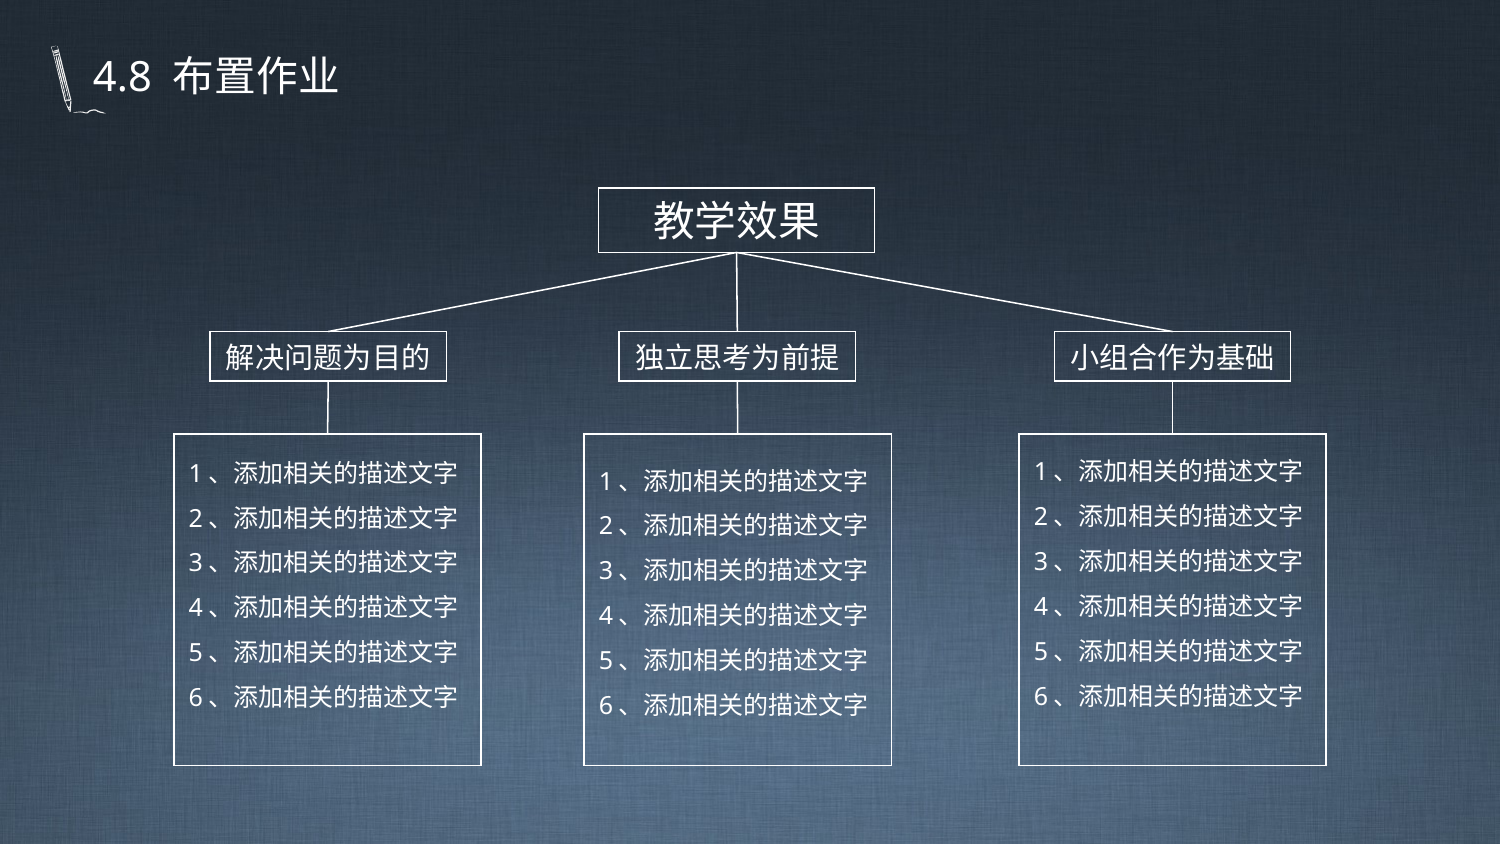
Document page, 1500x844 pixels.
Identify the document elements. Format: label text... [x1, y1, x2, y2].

text_box [583, 433, 892, 767]
text_box 1、添加相关的描述文字 2、添加相关的描述文字 3、添加相关的描述文字 4、添加相关的描述文字 5、添加相关的描述文字 6、添加相关的描述文字 [1018, 433, 1326, 718]
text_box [328, 253, 736, 332]
text_box [1018, 433, 1327, 767]
text_box 独立思考为前提 [619, 332, 856, 382]
text_box 1、添加相关的描述文字 2、添加相关的描述文字 3、添加相关的描述文字 4、添加相关的描述文字 5、添加相关的描述文字 6、添加相关的描述文字 [584, 442, 905, 727]
text_box 解决问题为目的 [210, 331, 447, 382]
text_box 4.8 布置作业 [78, 42, 649, 108]
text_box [736, 253, 1173, 332]
text_box 教学效果 [598, 187, 875, 253]
text_box [173, 719, 482, 767]
text_box 1、添加相关的描述文字 2、添加相关的描述文字 3、添加相关的描述文字 4、添加相关的描述文字 5、添加相关的描述文字 6、添加相关的描述文字 [173, 434, 482, 719]
text_box 小组合作为基础 [1054, 331, 1291, 382]
picture [0, 0, 1500, 844]
